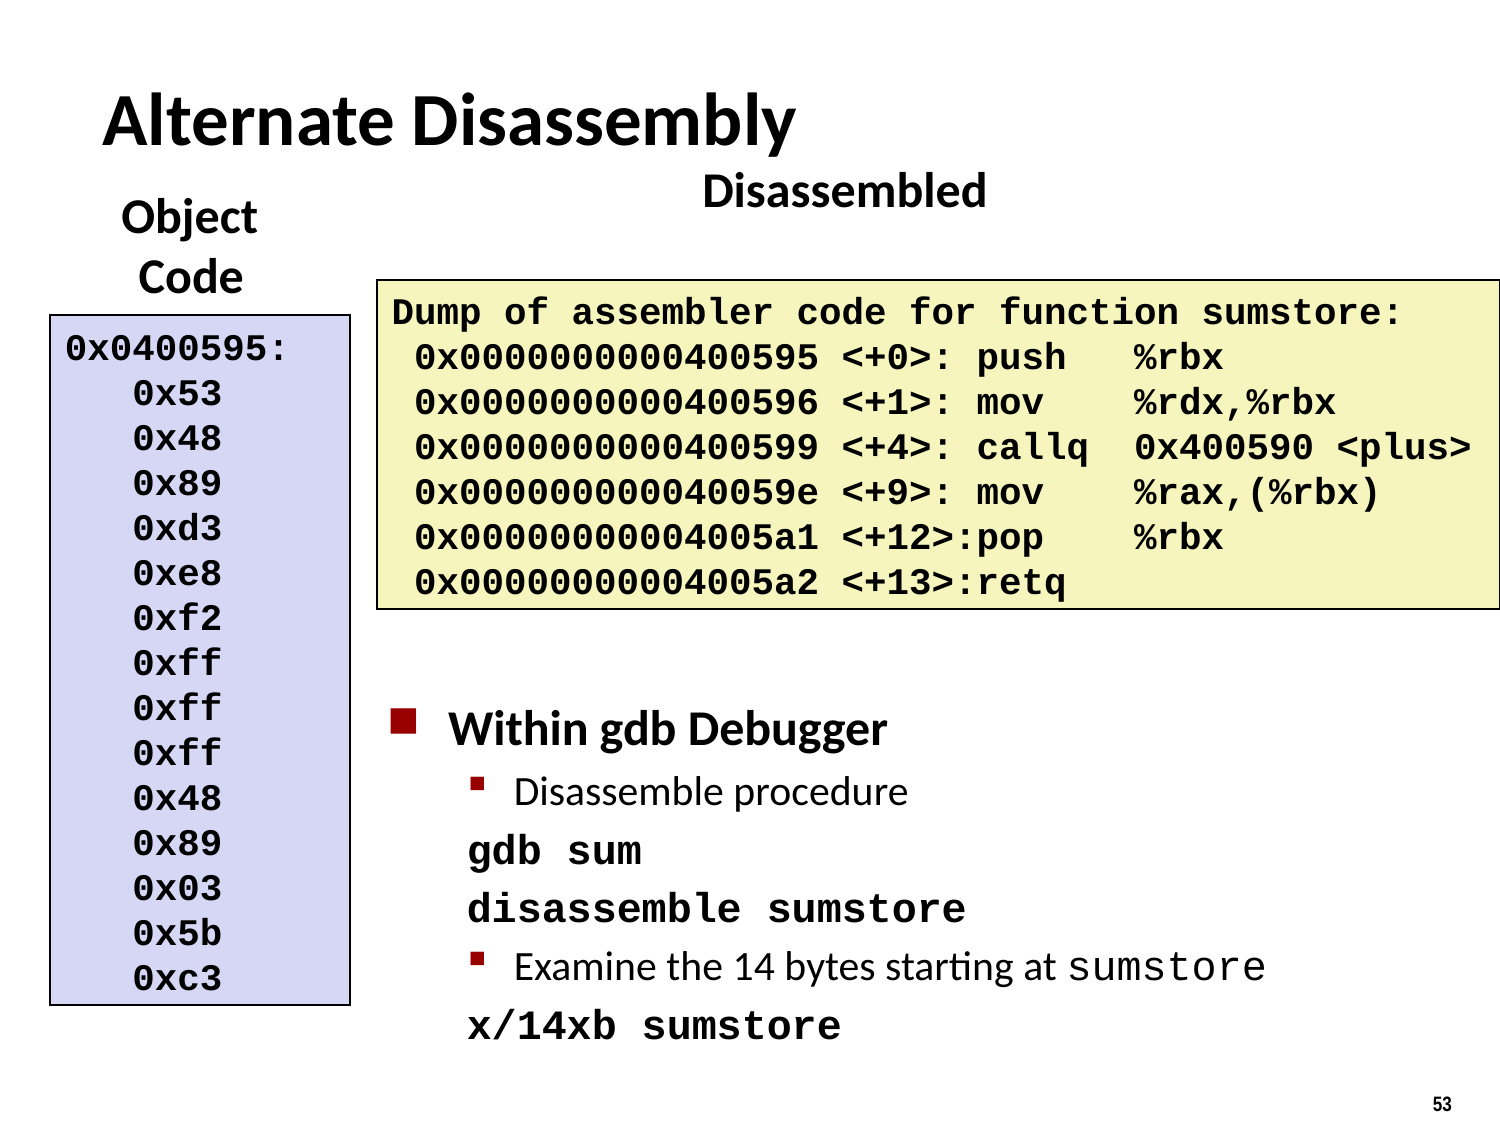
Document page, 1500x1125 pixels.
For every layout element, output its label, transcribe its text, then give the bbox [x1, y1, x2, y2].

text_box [376, 149, 1500, 613]
list Within gdb Debugger Disassemble procedure gdb sum disassemble sumstore Examine the 14 bytes starting at sumstore x/14xb sumstore [376, 688, 1411, 1058]
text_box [49, 176, 351, 1012]
title Alternate Disassembly [87, 68, 1113, 163]
